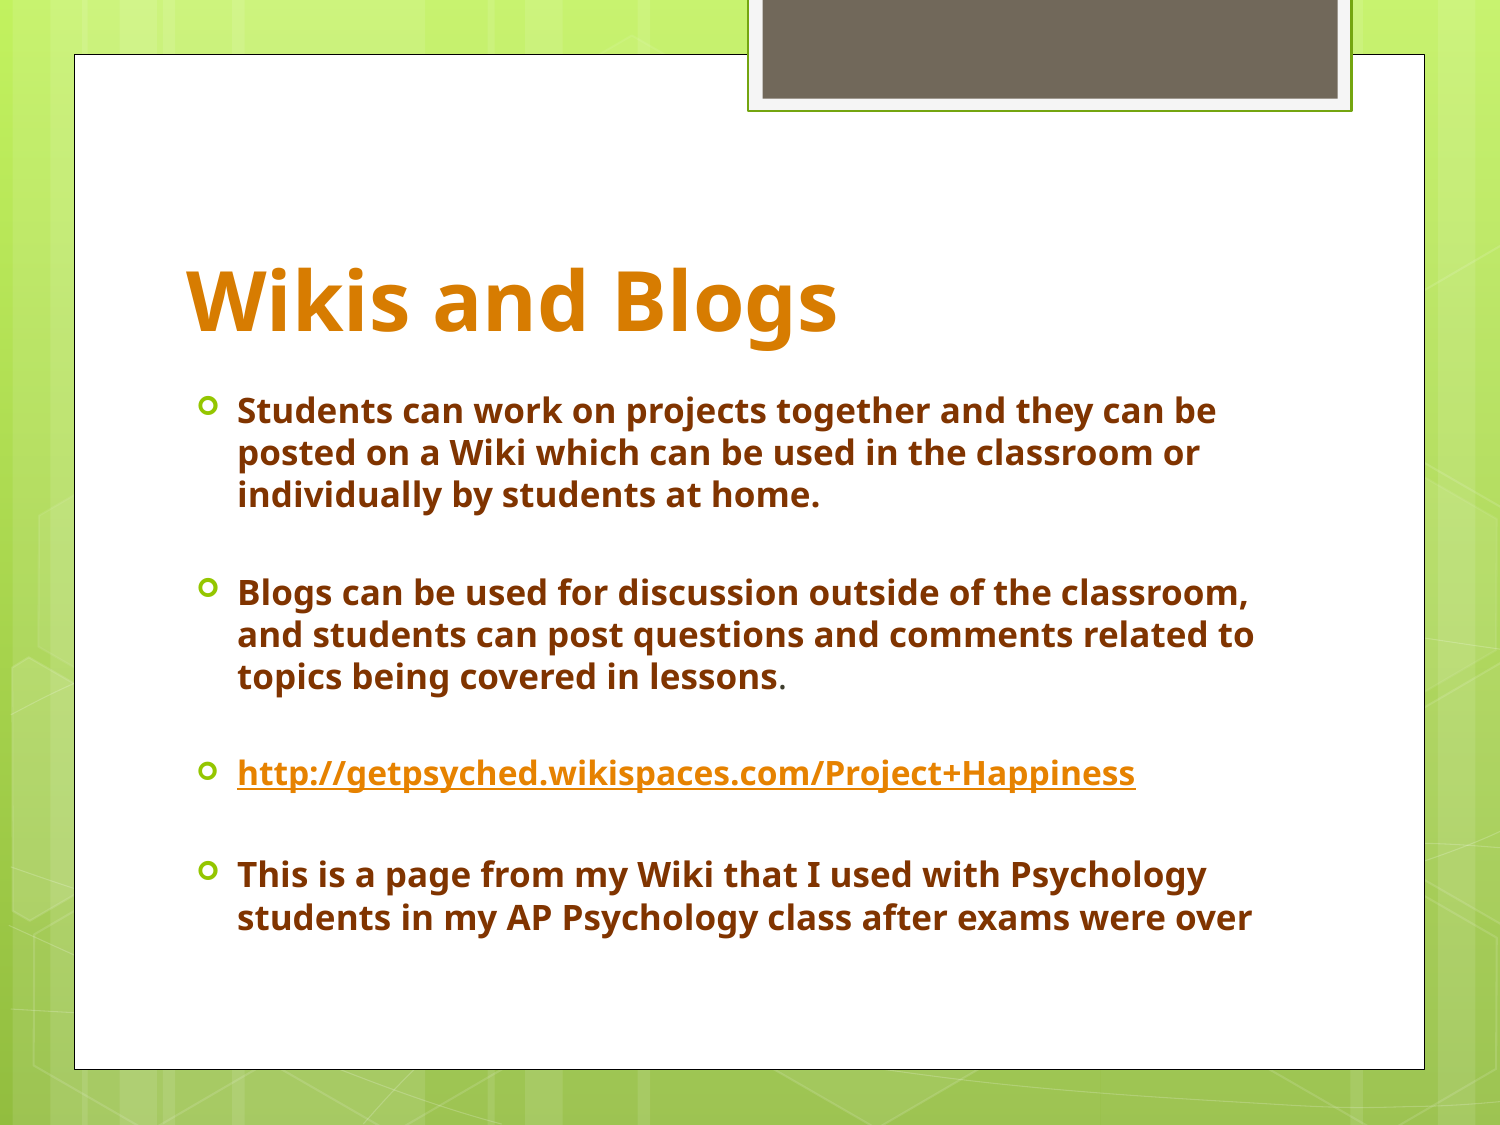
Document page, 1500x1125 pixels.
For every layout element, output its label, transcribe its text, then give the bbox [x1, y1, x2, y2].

title Wikis and Blogs [171, 168, 1324, 357]
list Students can work on projects together and they can be posted on a Wiki which can be used in the classroom or individually by students at home. Blogs can be used for discussion outside of the classroom, and students can post questions and comments related to topics being covered in lessons. http://getpsyched.wikispaces.com/Project+Happiness This is a page from my Wiki that I used with Psychology students in my AP Psychology class after exams were over [171, 381, 1283, 957]
